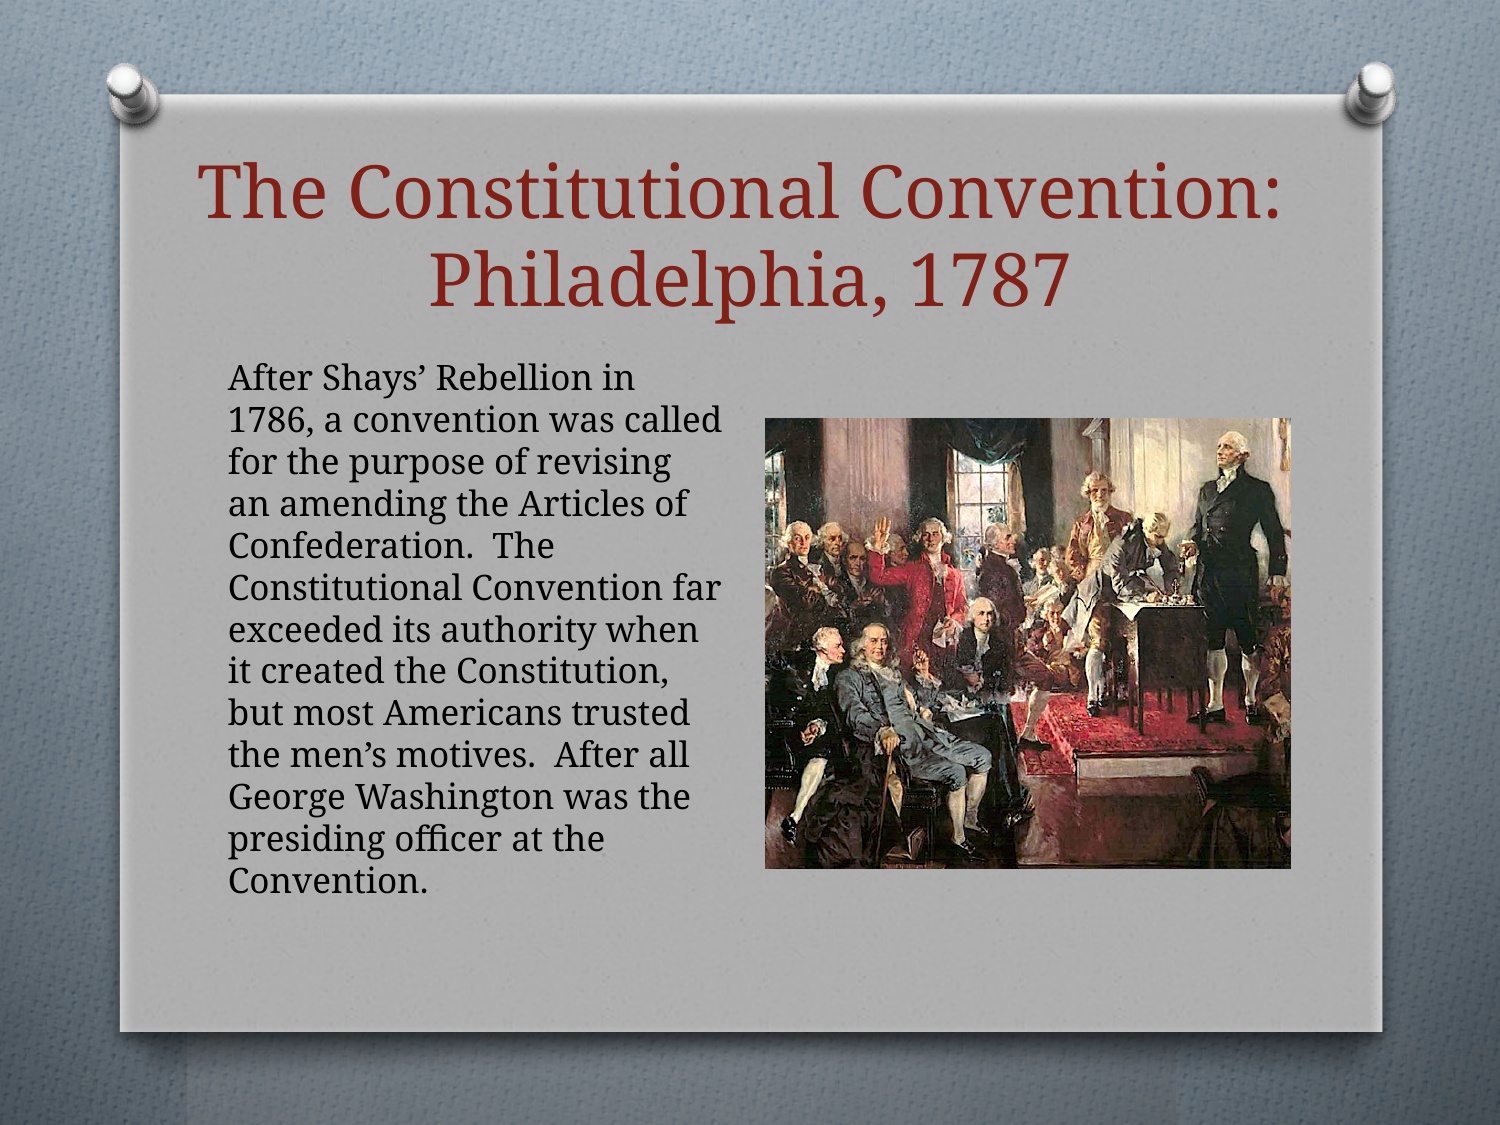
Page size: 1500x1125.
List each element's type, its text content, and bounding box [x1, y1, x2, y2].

title The Constitutional Convention: Philadelphia, 1787 [179, 134, 1323, 332]
picture [75, 29, 198, 153]
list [764, 417, 1291, 869]
picture [1317, 35, 1439, 156]
list After Shays’ Rebellion in 1786, a convention was called for the purpose of revising an amending the Articles of Confederation. The Constitutional Convention far exceeded its authority when it created the Constitution, but most Americans trusted the men’s motives. After all George Washington was the presiding officer at the Convention. [213, 348, 738, 939]
